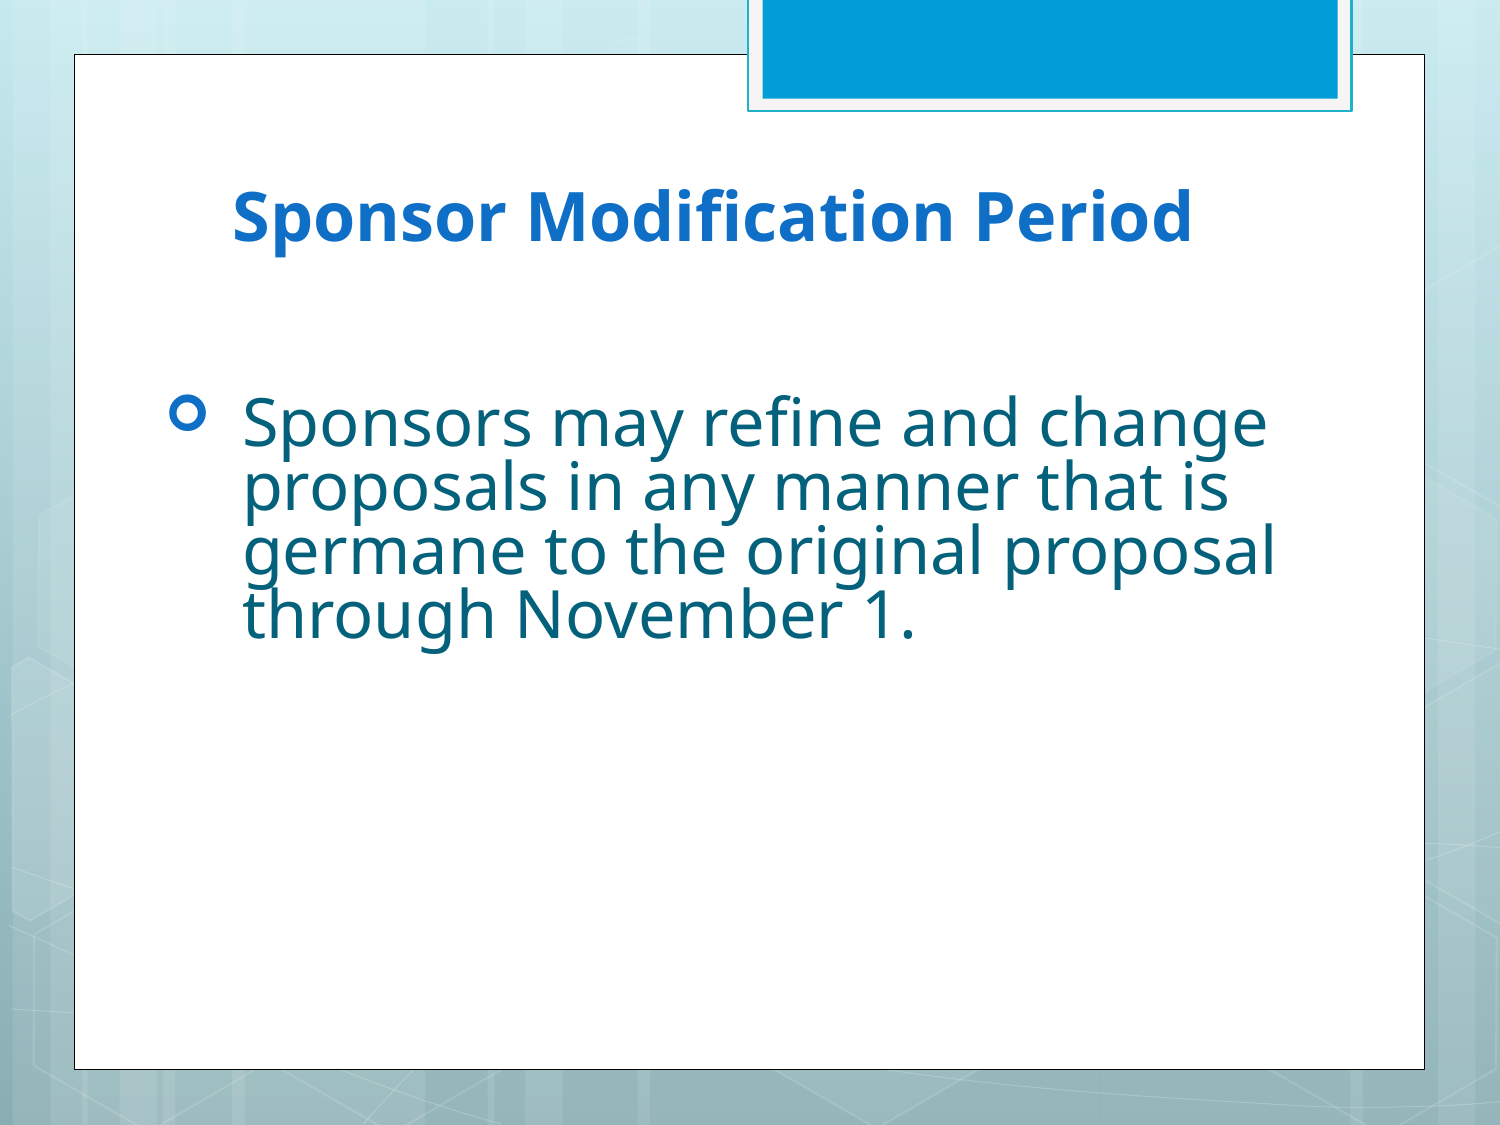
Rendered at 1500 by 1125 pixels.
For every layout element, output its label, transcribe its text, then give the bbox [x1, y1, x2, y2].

list Sponsors may refine and change proposals in any manner that is germane to the original proposal through November 1. [150, 387, 1325, 875]
title Sponsor Modification Period [137, 112, 1325, 263]
